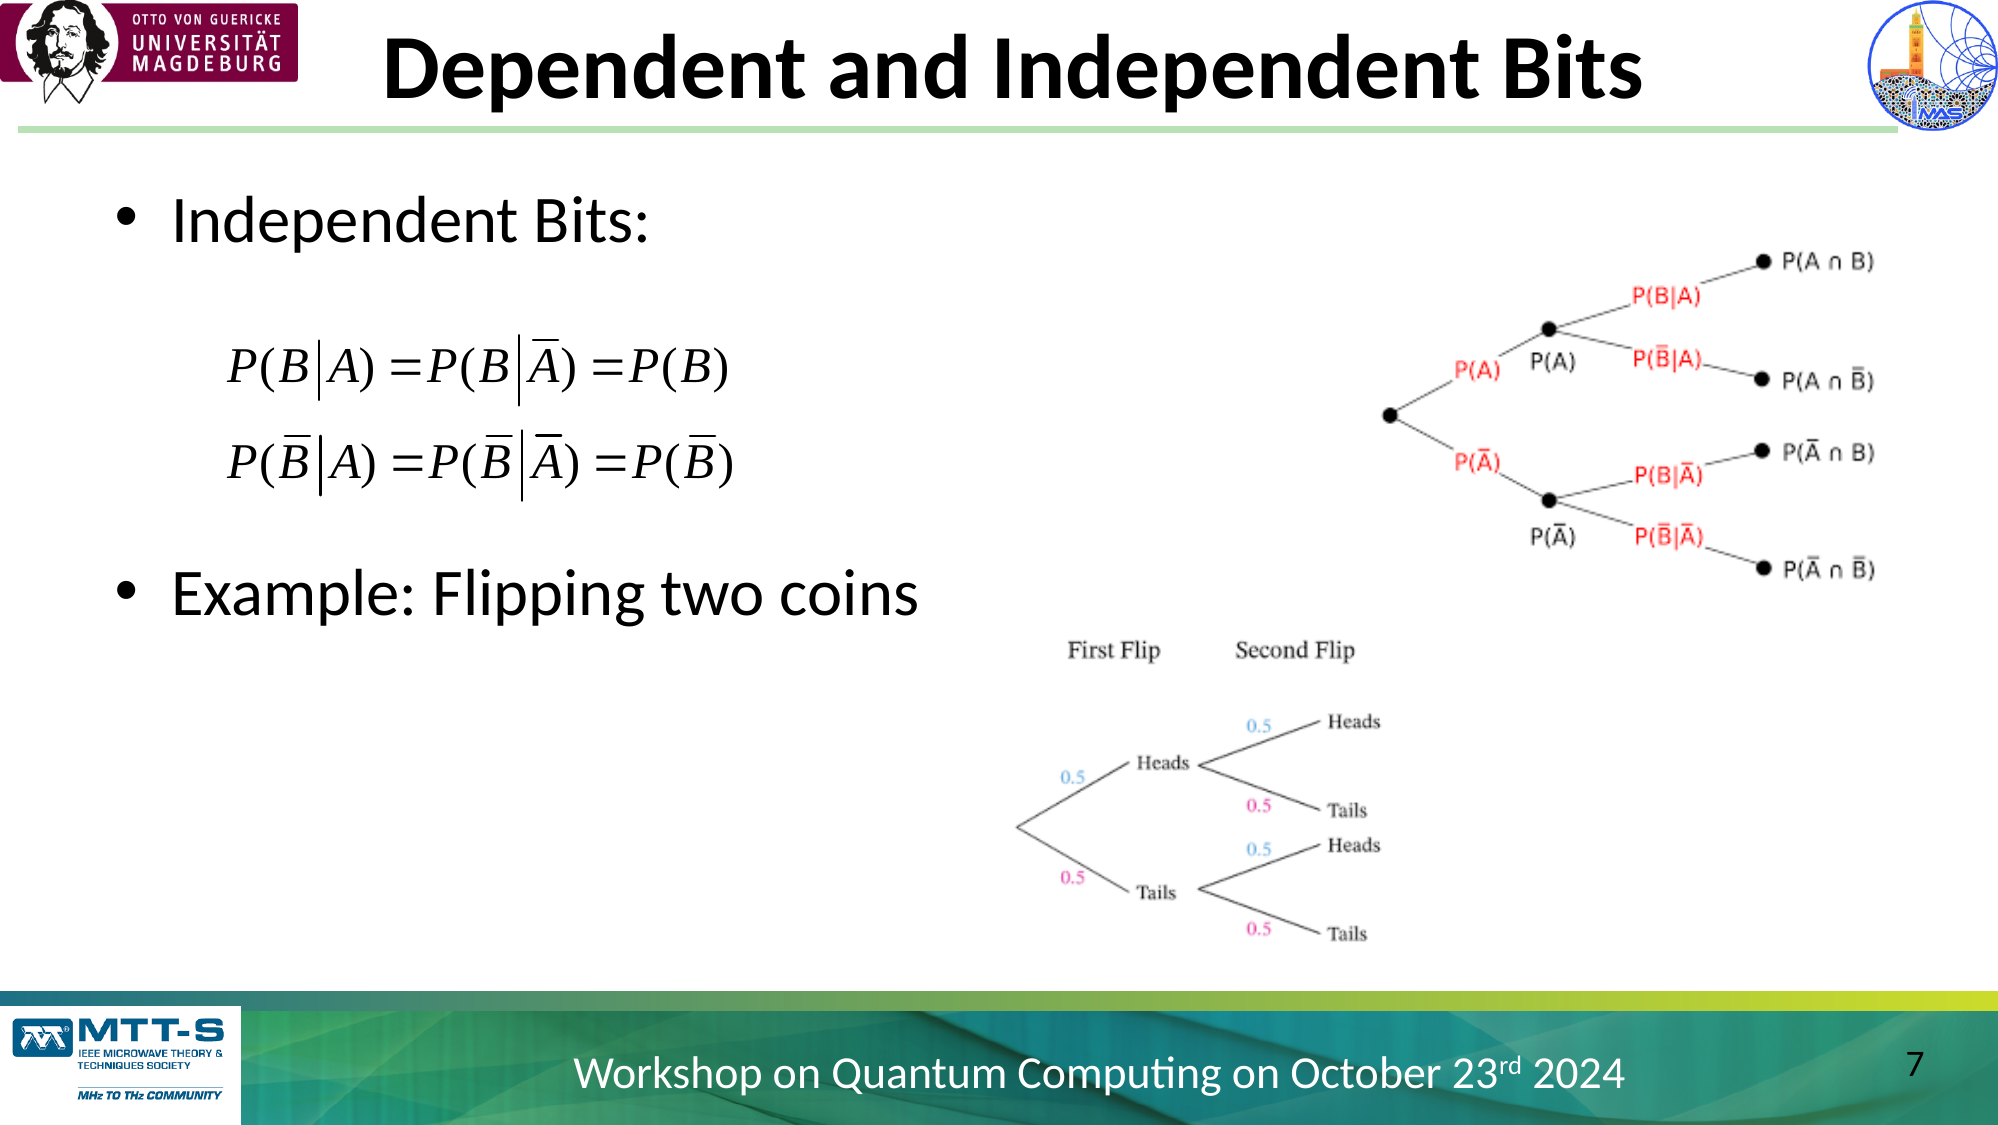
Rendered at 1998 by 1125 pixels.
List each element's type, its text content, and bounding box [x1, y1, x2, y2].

picture [0, 0, 217, 104]
title Dependent and Independent Bits [217, 0, 1811, 140]
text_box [217, 325, 744, 510]
picture [1366, 235, 1899, 601]
picture [0, 991, 1998, 1125]
list Independent Bits: Example: Flipping two coins [99, 168, 1898, 982]
picture [995, 613, 1410, 970]
picture [1867, 0, 1998, 131]
